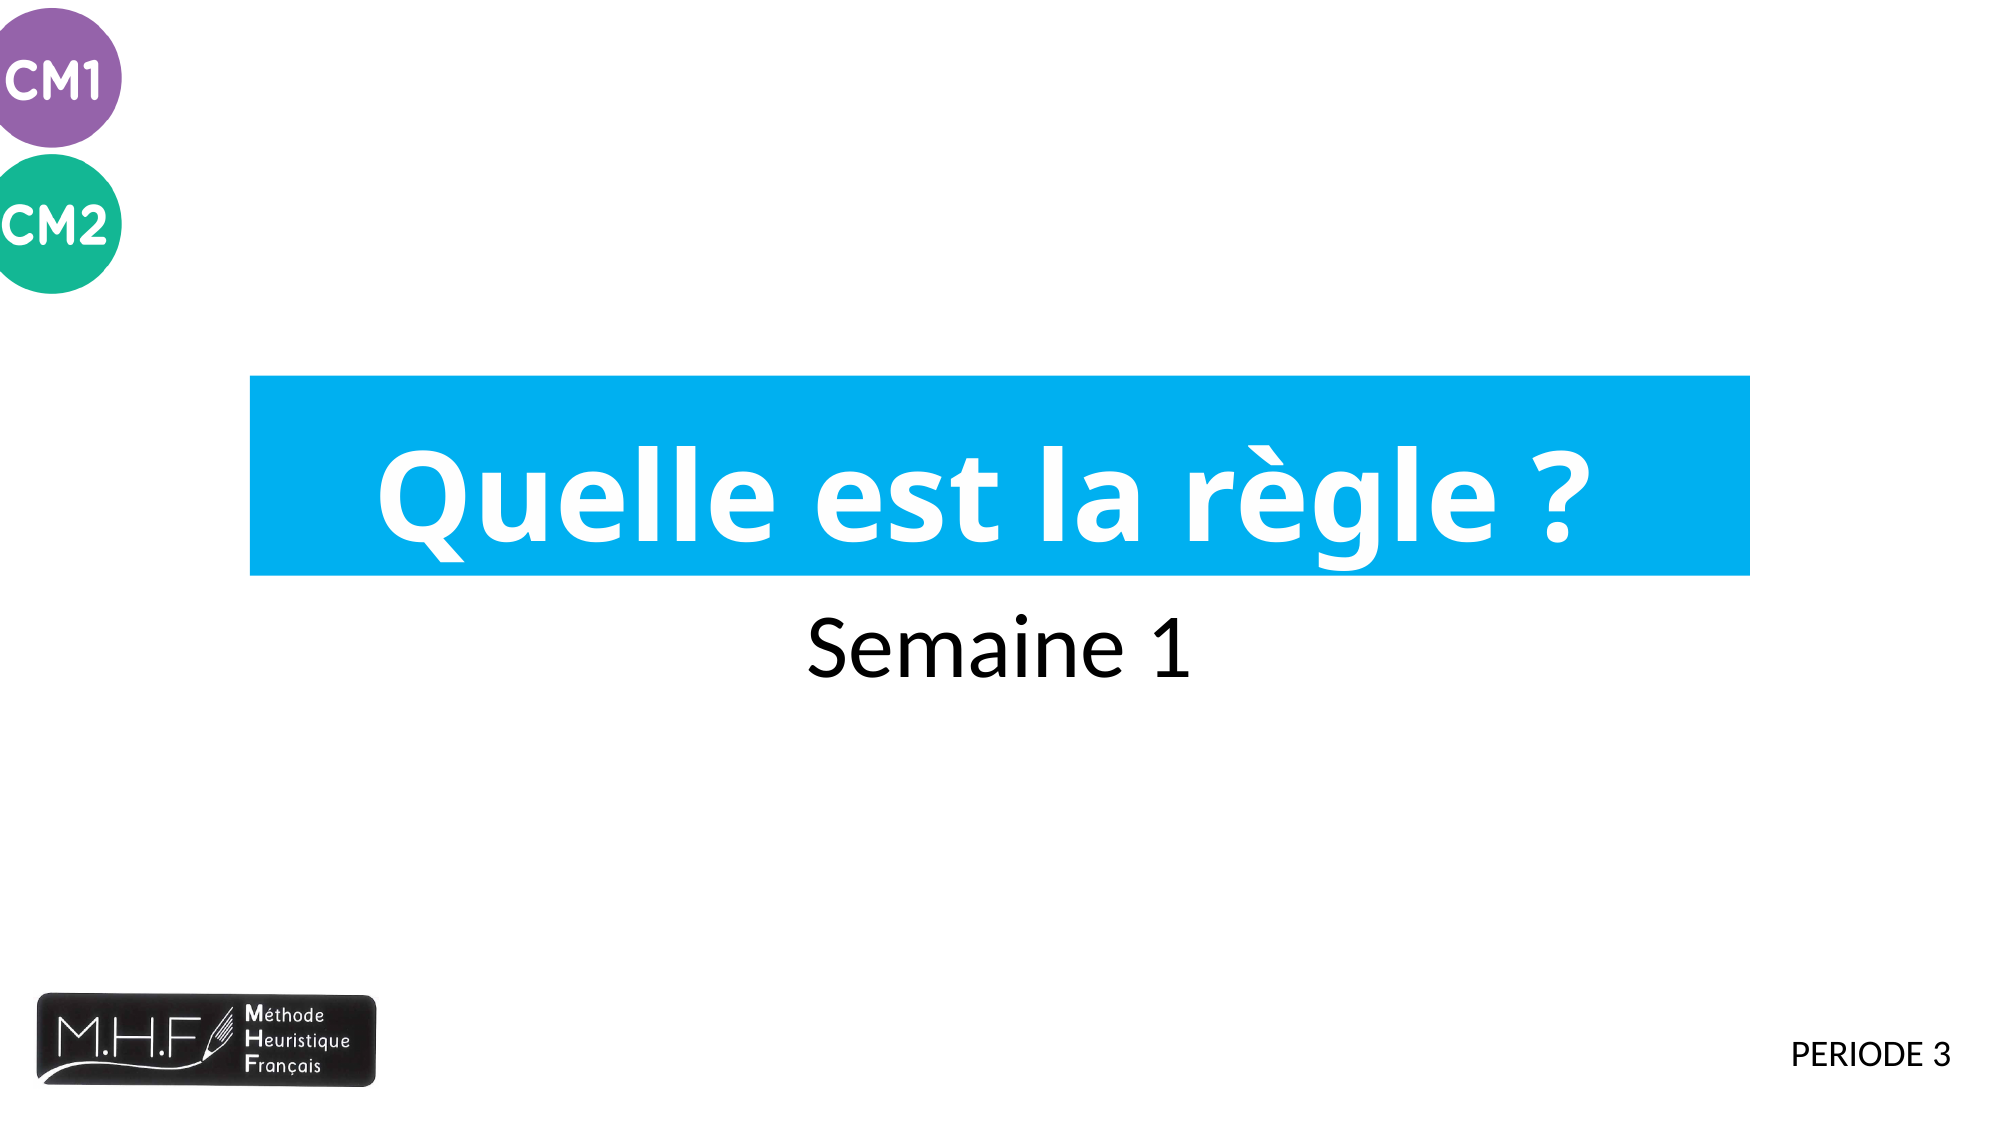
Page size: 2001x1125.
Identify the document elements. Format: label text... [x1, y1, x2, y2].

title Quelle est la règle ? [249, 375, 1750, 576]
subtitle Semaine 1 [249, 590, 1750, 863]
text_box PERIODE 3 [1362, 1021, 1967, 1082]
picture [33, 990, 379, 1089]
picture [0, 0, 134, 298]
